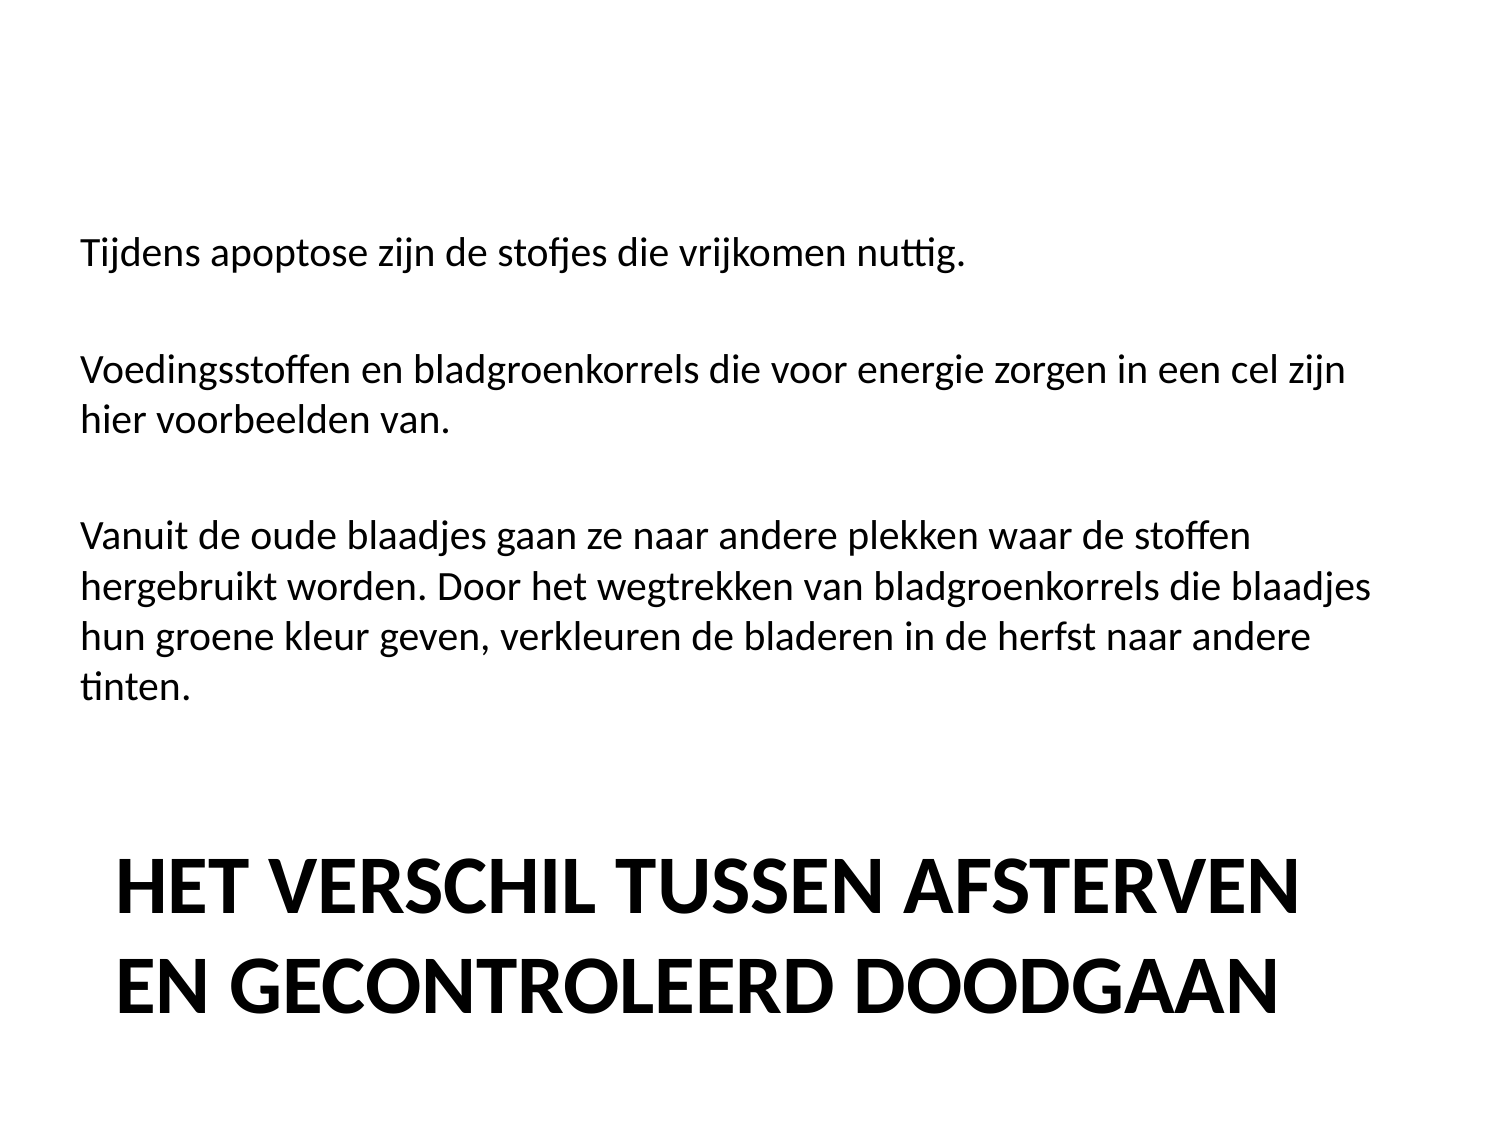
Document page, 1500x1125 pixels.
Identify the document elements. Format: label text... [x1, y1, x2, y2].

list Tijdens apoptose zijn de stofjes die vrijkomen nuttig. Voedingsstoffen en bladgroenkorrels die voor energie zorgen in een cel zijn hier voorbeelden van. Vanuit de oude blaadjes gaan ze naar andere plekken waar de stoffen hergebruikt worden. Door het wegtrekken van bladgroenkorrels die blaadjes hun groene kleur geven, verkleuren de bladeren in de herfst naar andere tinten. [64, 160, 1400, 716]
title Het verschil tussen afsterven en gecontroleerd doodgaan [100, 822, 1376, 1046]
